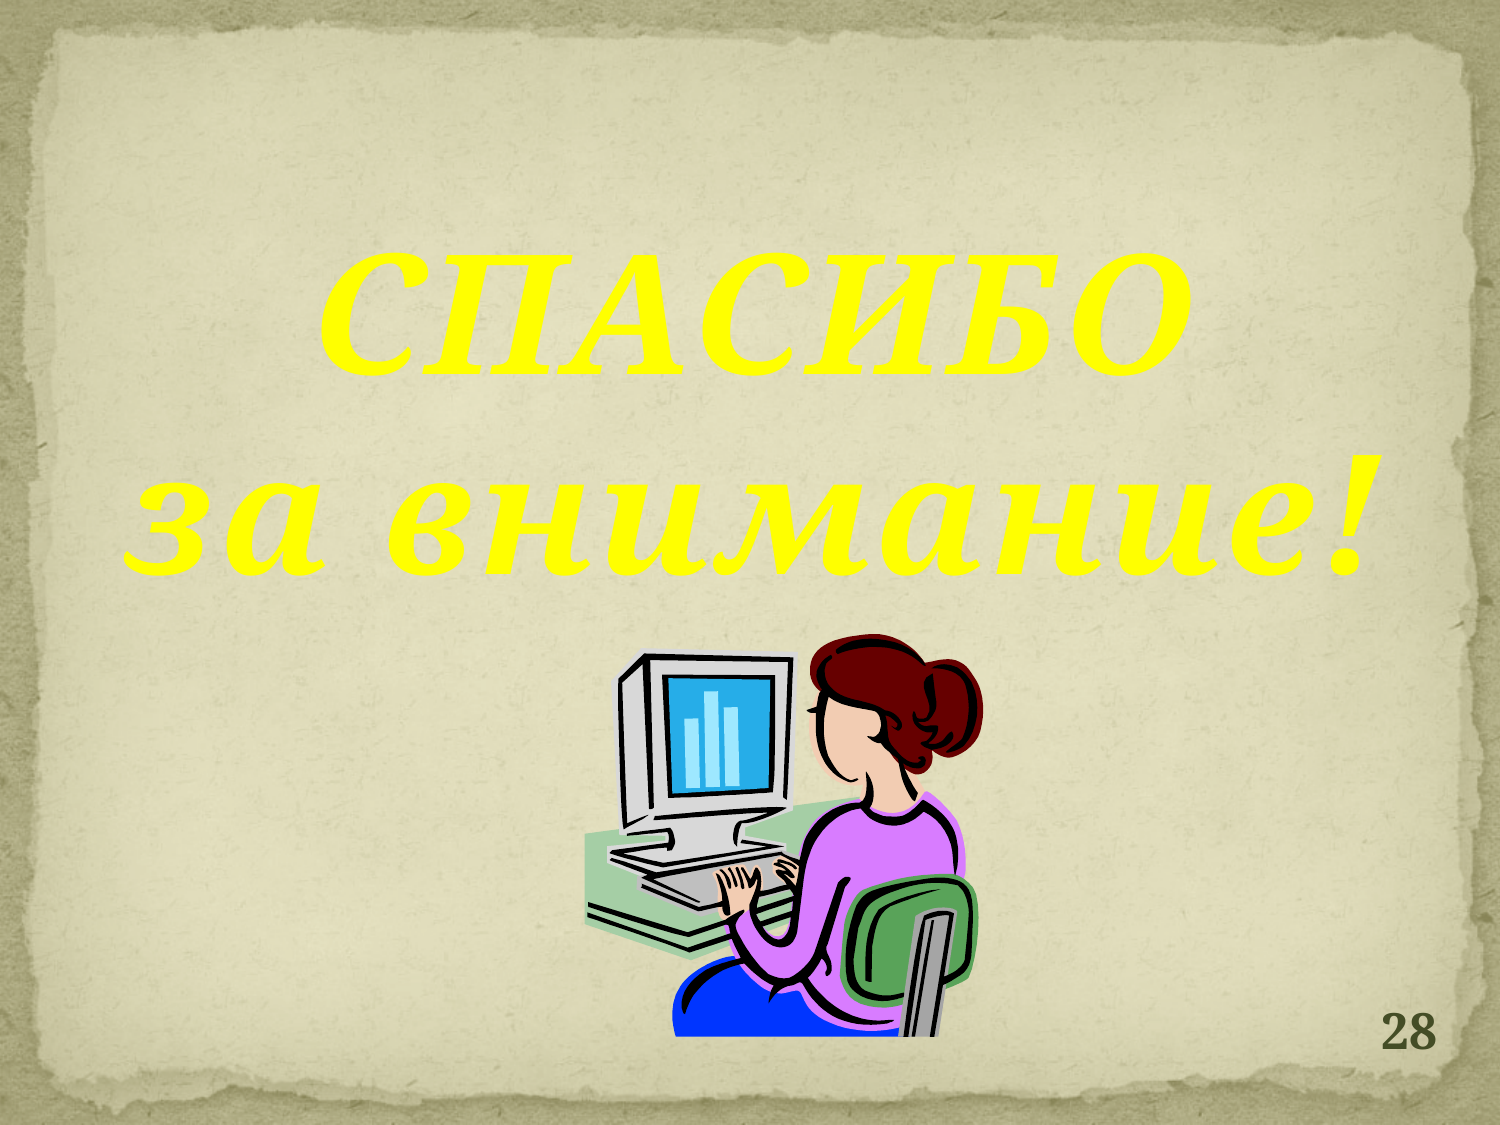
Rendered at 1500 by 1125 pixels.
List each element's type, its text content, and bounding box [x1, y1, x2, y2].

picture [586, 635, 983, 1040]
title СПАСИБО за внимание! [64, 200, 1447, 616]
slide_number 28 [1359, 996, 1460, 1072]
